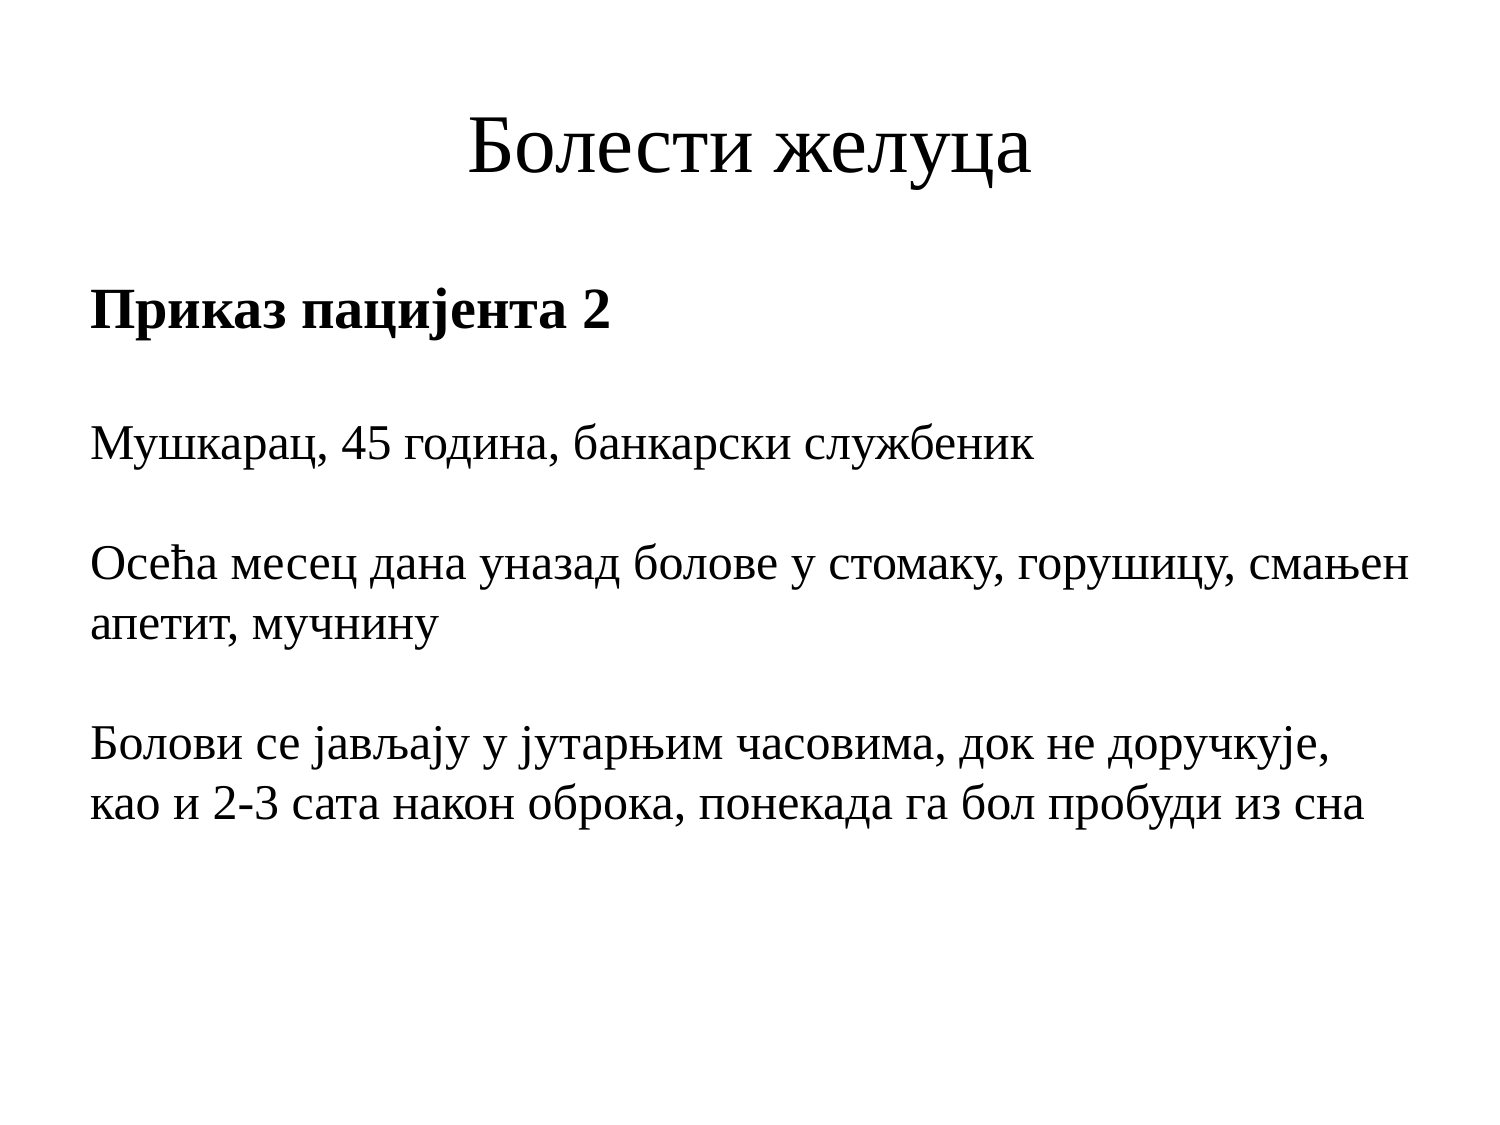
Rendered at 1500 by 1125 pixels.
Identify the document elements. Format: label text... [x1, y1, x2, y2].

list Приказ пацијента 2 Мушкарац, 45 година, банкарски службеник Осећа месец дана уназад болове у стомаку, горушицу, смањен апетит, мучнину Болови се јављају у јутарњим часовима, док не доручкује, као и 2-3 сата након оброка, понекада га бол пробуди из сна [75, 262, 1425, 1005]
title Болести желуца [75, 45, 1425, 233]
